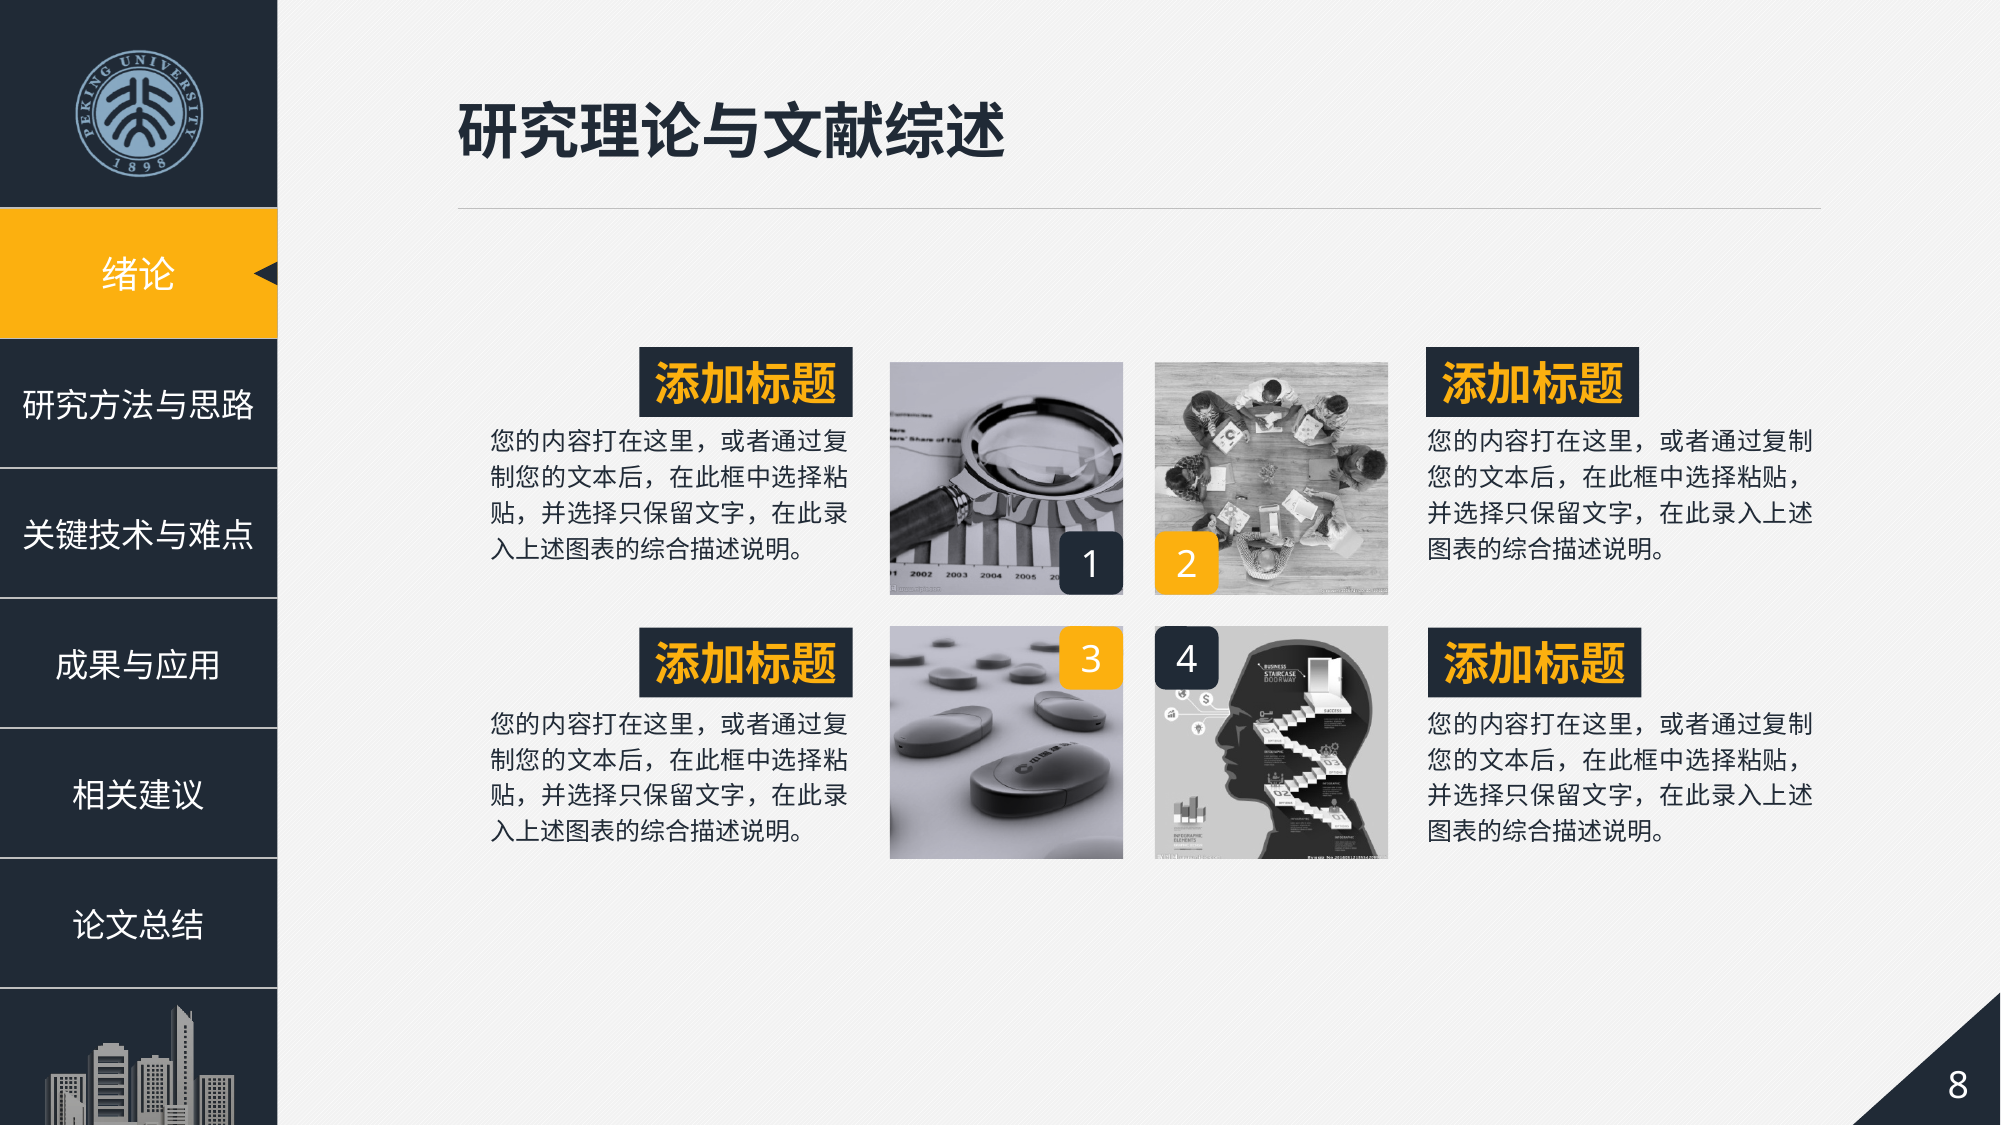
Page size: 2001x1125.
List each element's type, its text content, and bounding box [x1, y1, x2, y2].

text_box 添加标题 [639, 347, 853, 417]
text_box [1154, 625, 1389, 859]
text_box 您的内容打在这里，或者通过复制您的文本后，在此框中选择粘贴，并选择只保留文字，在此录入上述图表的综合描述说明。 [477, 695, 863, 853]
text_box 添加标题 [1426, 347, 1640, 417]
text_box 2 [1153, 530, 1220, 596]
text_box 添加标题 [639, 627, 853, 698]
text_box 您的内容打在这里，或者通过复制您的文本后，在此框中选择粘贴，并选择只保留文字，在此录入上述图表的综合描述说明。 [477, 412, 863, 571]
text_box 添加标题 [1428, 627, 1642, 698]
text_box 研究理论与文献综述 [442, 84, 1022, 173]
text_box 3 [1058, 625, 1125, 691]
text_box [1154, 362, 1389, 596]
text_box [889, 625, 1124, 859]
text_box 您的内容打在这里，或者通过复制您的文本后，在此框中选择粘贴，并选择只保留文字，在此录入上述图表的综合描述说明。 [1414, 695, 1828, 853]
text_box [889, 362, 1124, 596]
picture [16, 1004, 260, 1125]
text_box 1 [1058, 530, 1125, 596]
text_box 您的内容打在这里，或者通过复制您的文本后，在此框中选择粘贴，并选择只保留文字，在此录入上述图表的综合描述说明。 [1414, 412, 1828, 571]
text_box 4 [1153, 625, 1220, 691]
